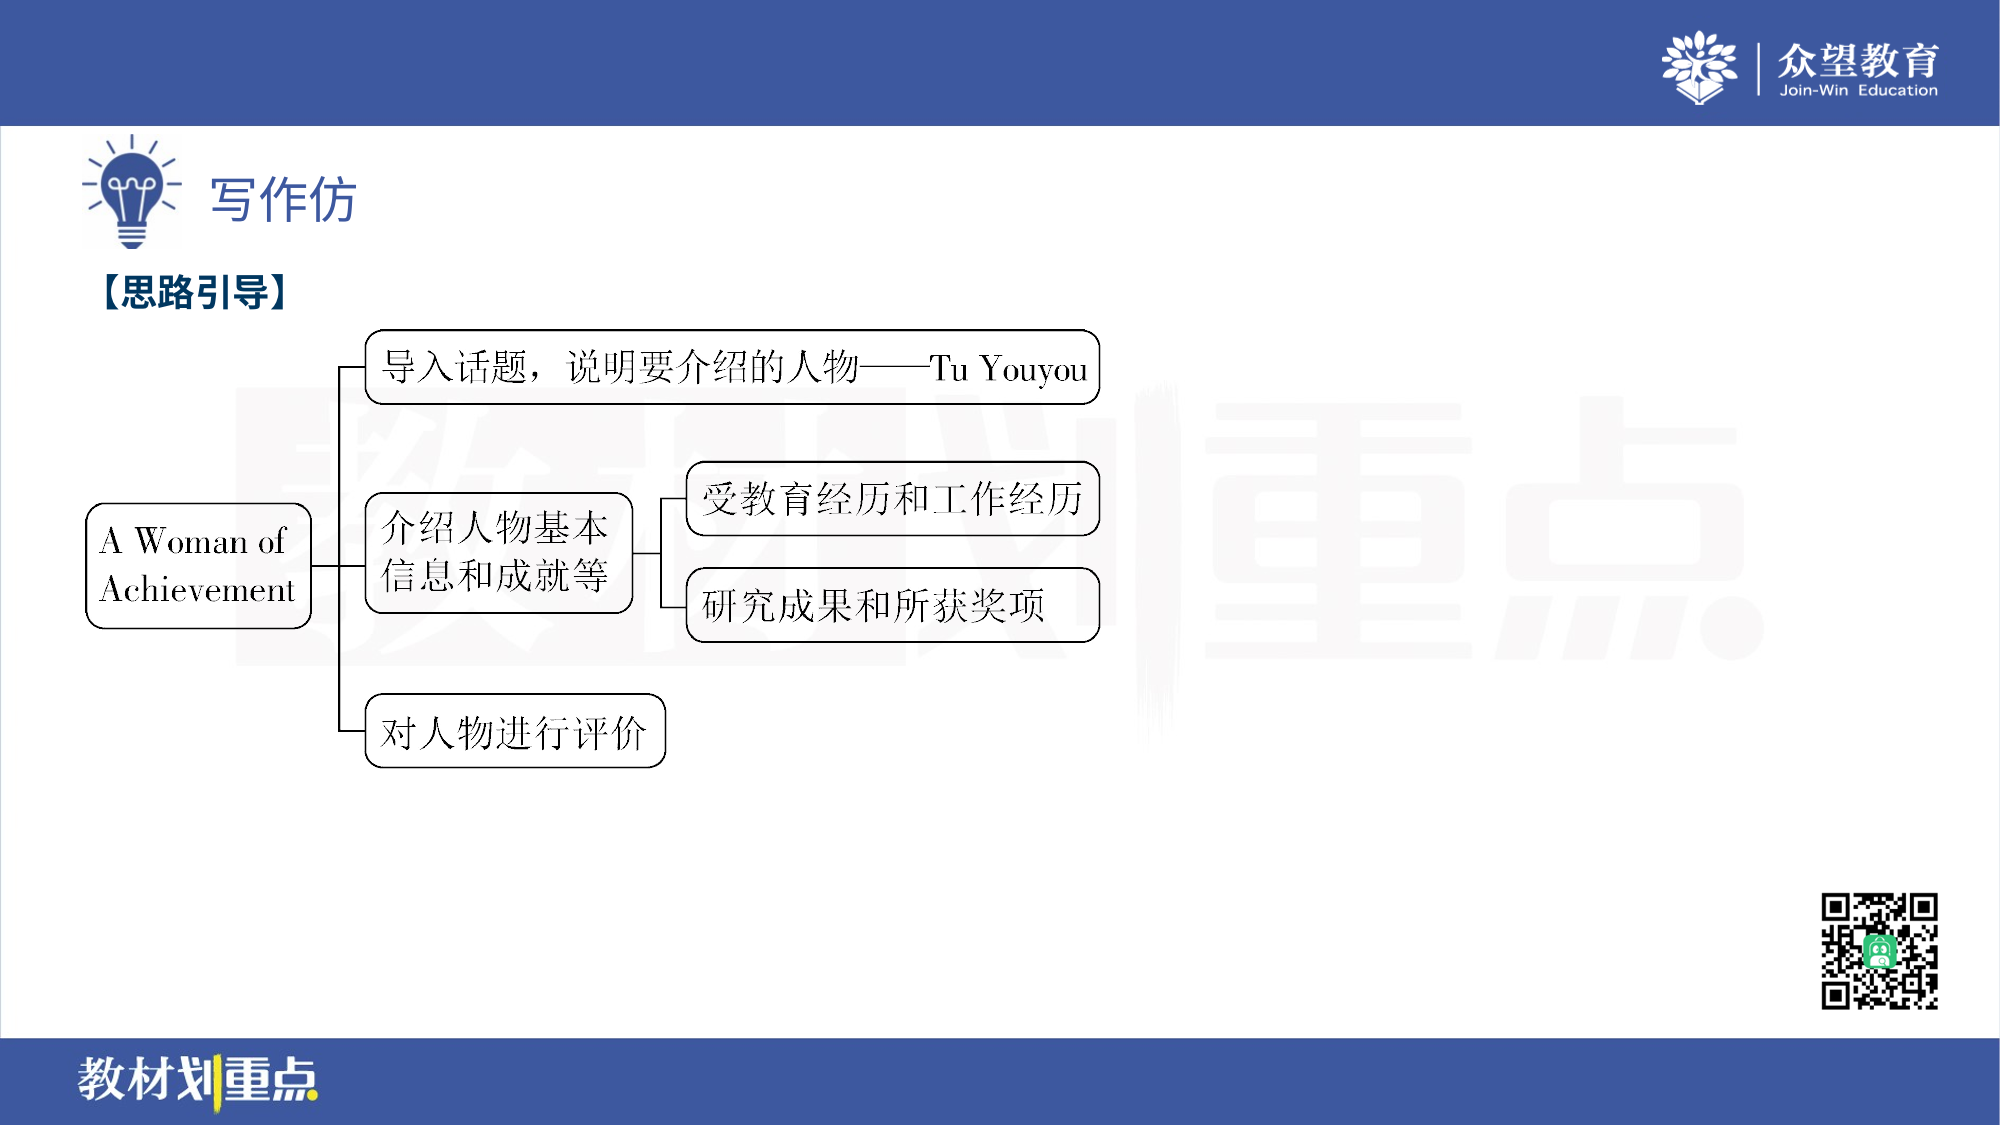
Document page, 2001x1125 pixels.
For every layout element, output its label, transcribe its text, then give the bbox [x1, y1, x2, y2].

text_box 【思路引导】 [82, 248, 1817, 307]
picture [0, 0, 2000, 1125]
